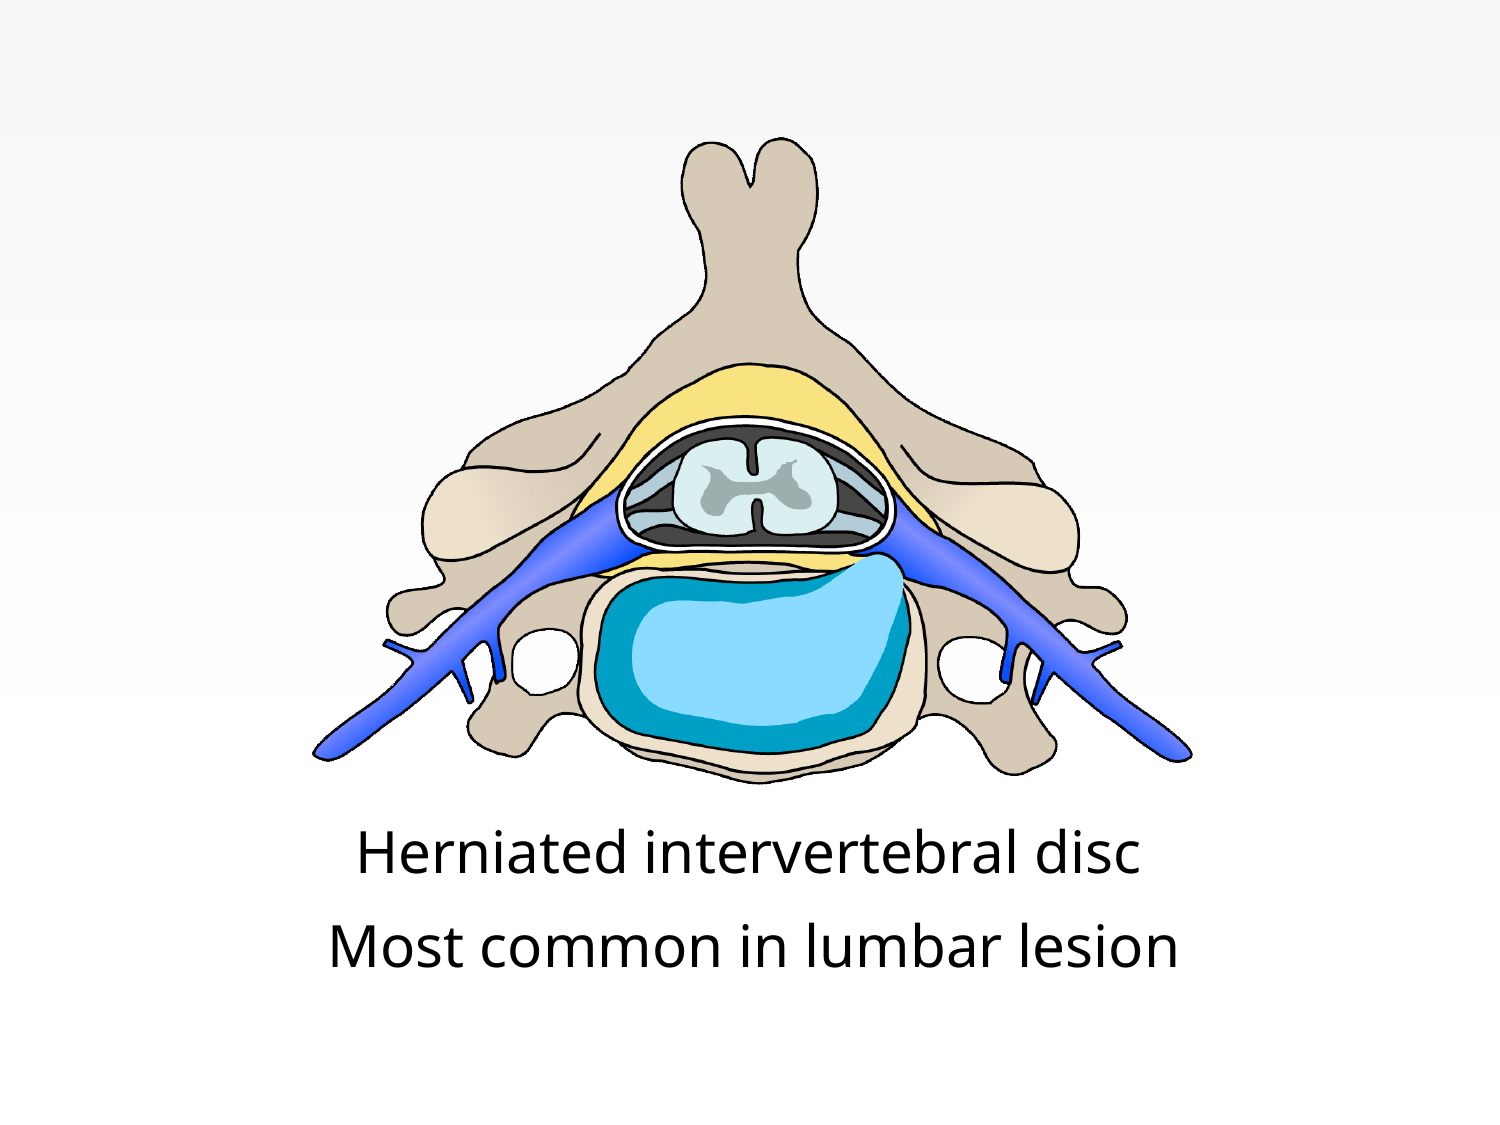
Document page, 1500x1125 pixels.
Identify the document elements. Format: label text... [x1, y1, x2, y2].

text_box Most common in lumbar lesion [312, 901, 1270, 987]
text_box Herniated intervertebral disc [341, 807, 1157, 893]
picture [312, 136, 1194, 785]
